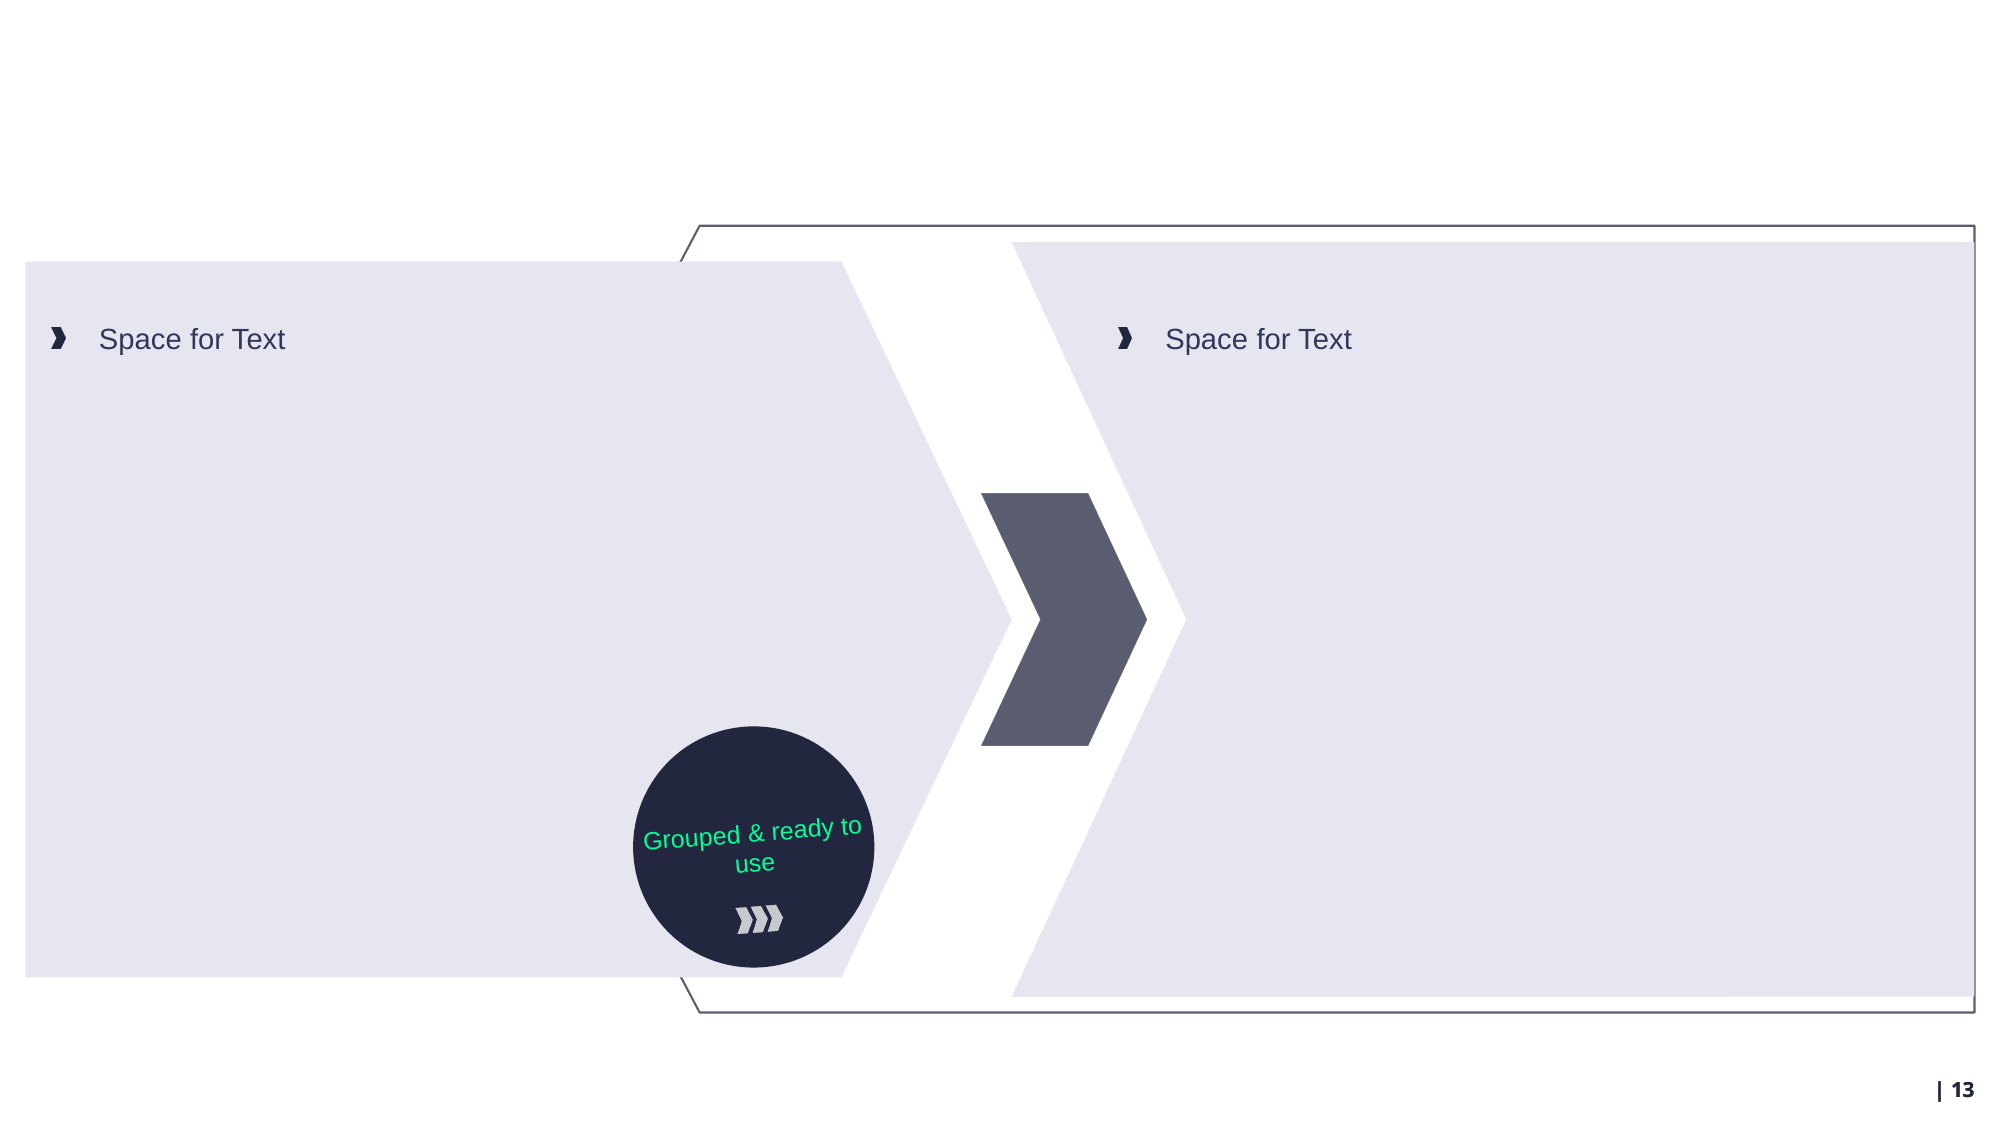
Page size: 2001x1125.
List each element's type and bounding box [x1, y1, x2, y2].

text_box [24, 225, 1975, 1013]
text_box [625, 725, 882, 969]
